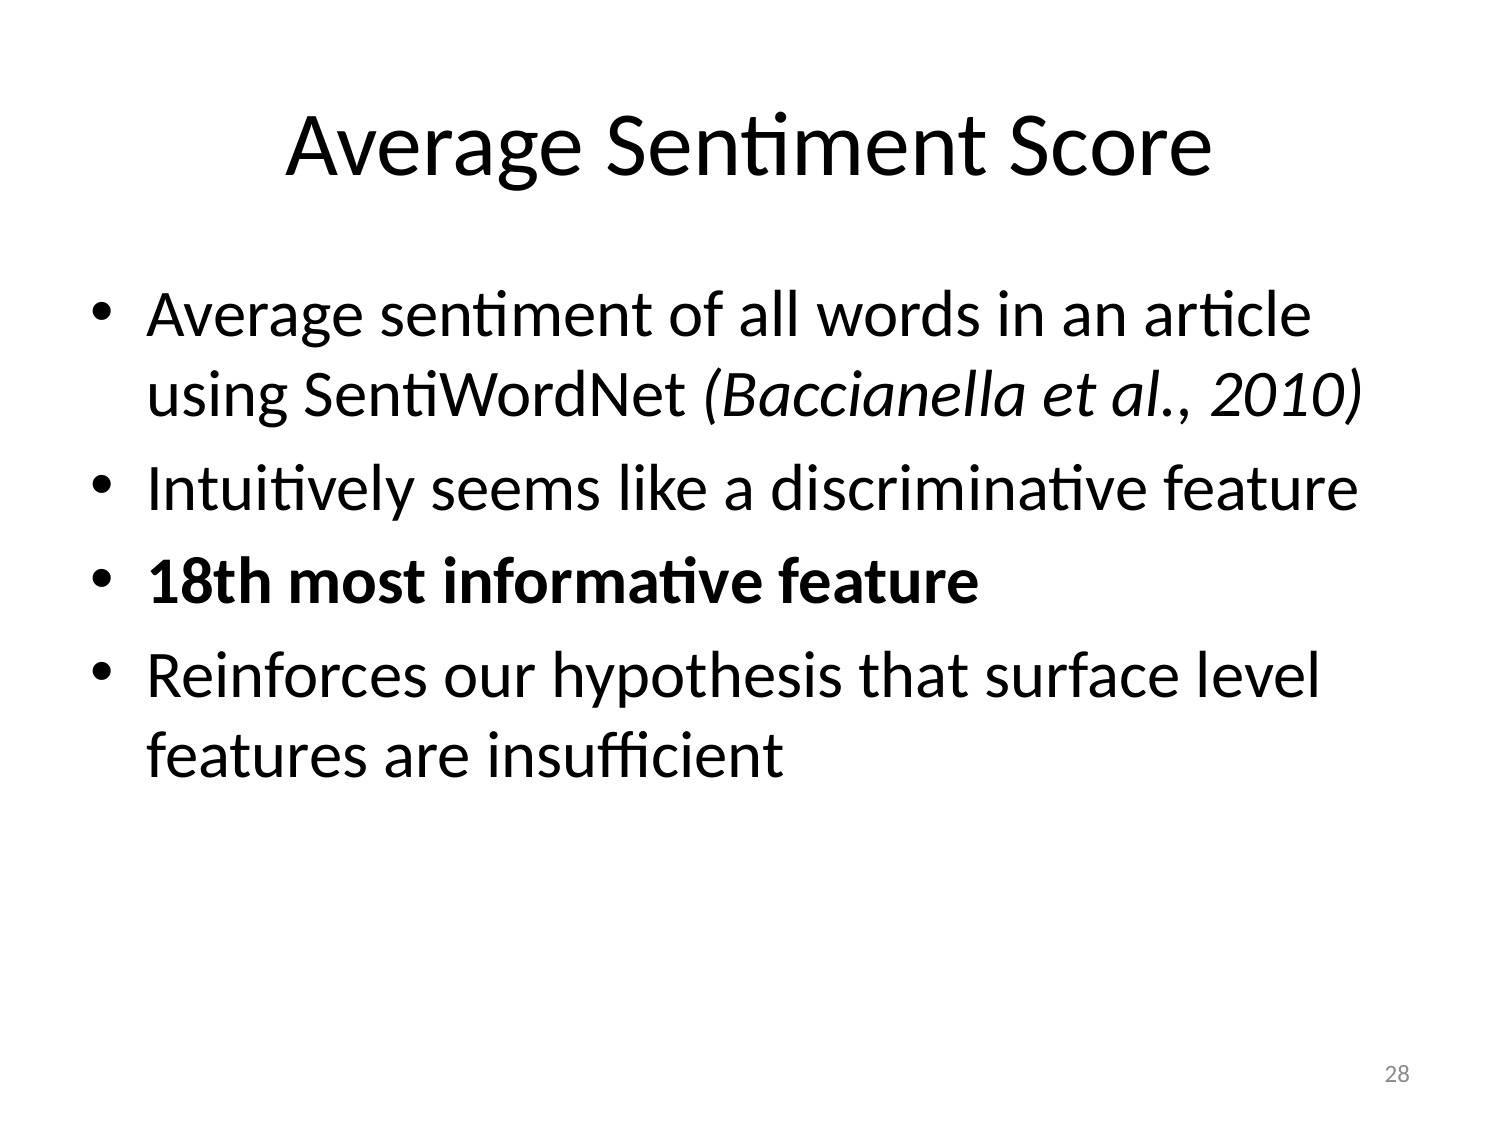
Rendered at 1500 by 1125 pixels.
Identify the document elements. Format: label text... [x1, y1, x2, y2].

title Average Sentiment Score [75, 45, 1425, 233]
slide_number 28 [1074, 1042, 1425, 1103]
list Average sentiment of all words in an article using SentiWordNet (Baccianella et al., 2010) Intuitively seems like a discriminative feature 18th most informative feature Reinforces our hypothesis that surface level features are insufficient [75, 262, 1425, 1034]
